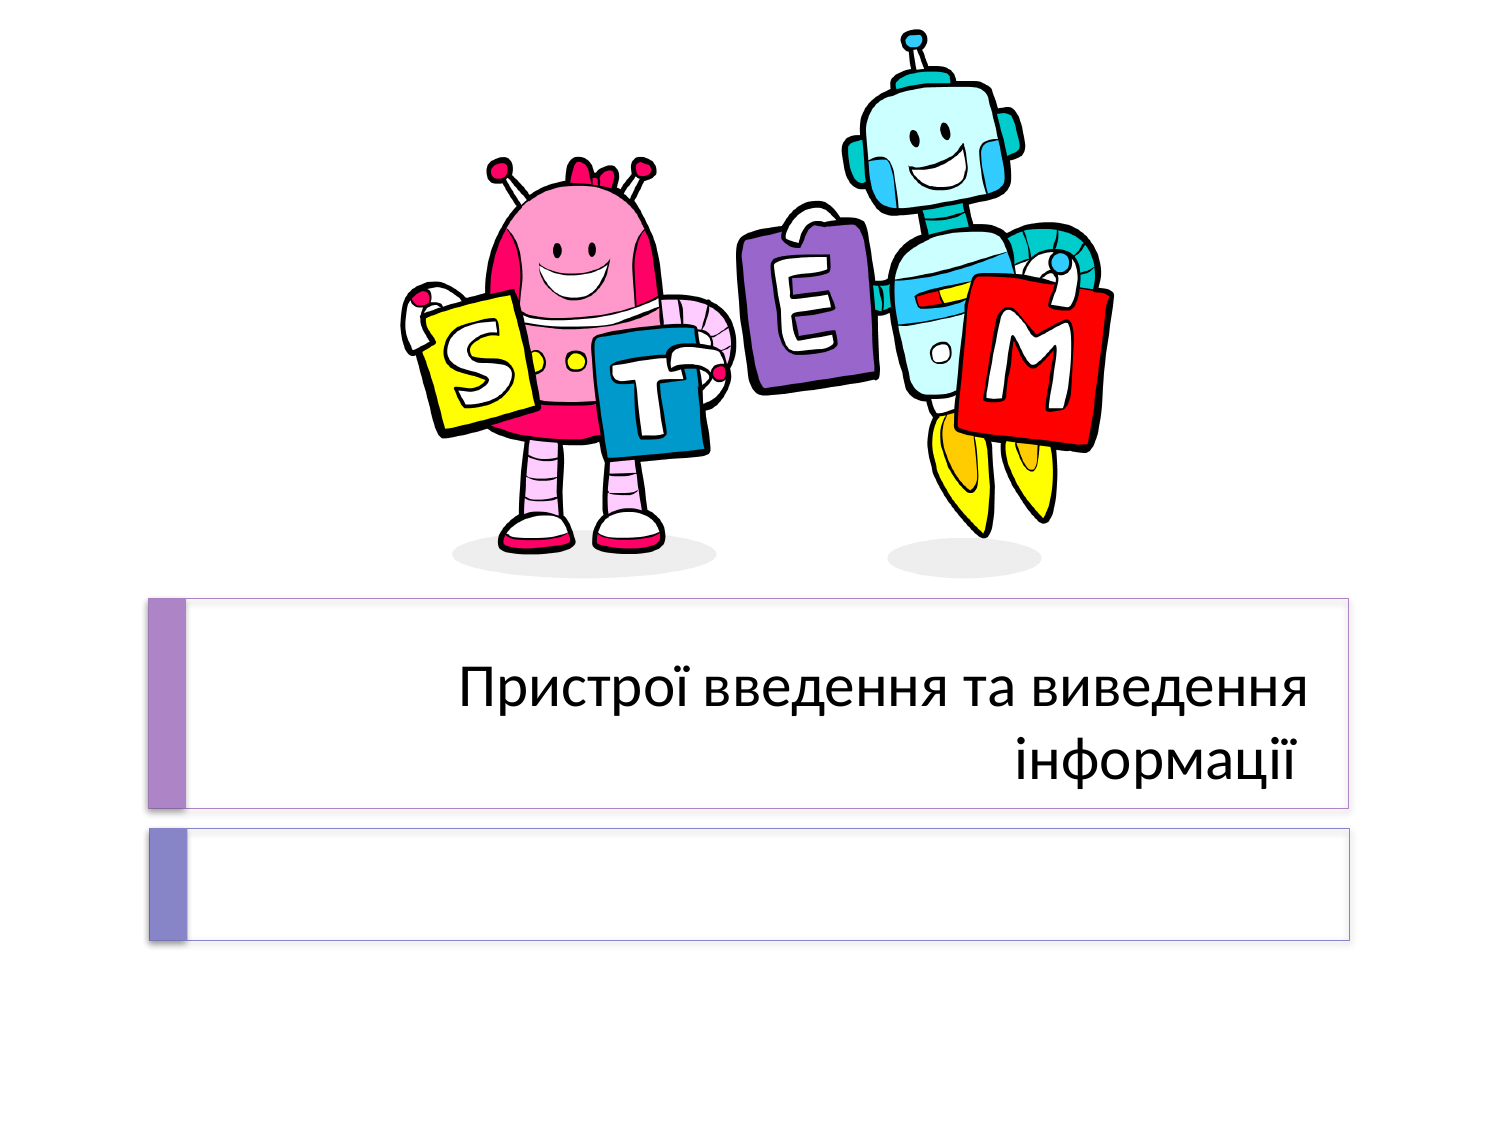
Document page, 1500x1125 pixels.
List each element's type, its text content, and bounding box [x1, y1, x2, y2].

picture [320, 19, 1205, 585]
title Пристрої введення та виведення інформації [200, 637, 1325, 800]
